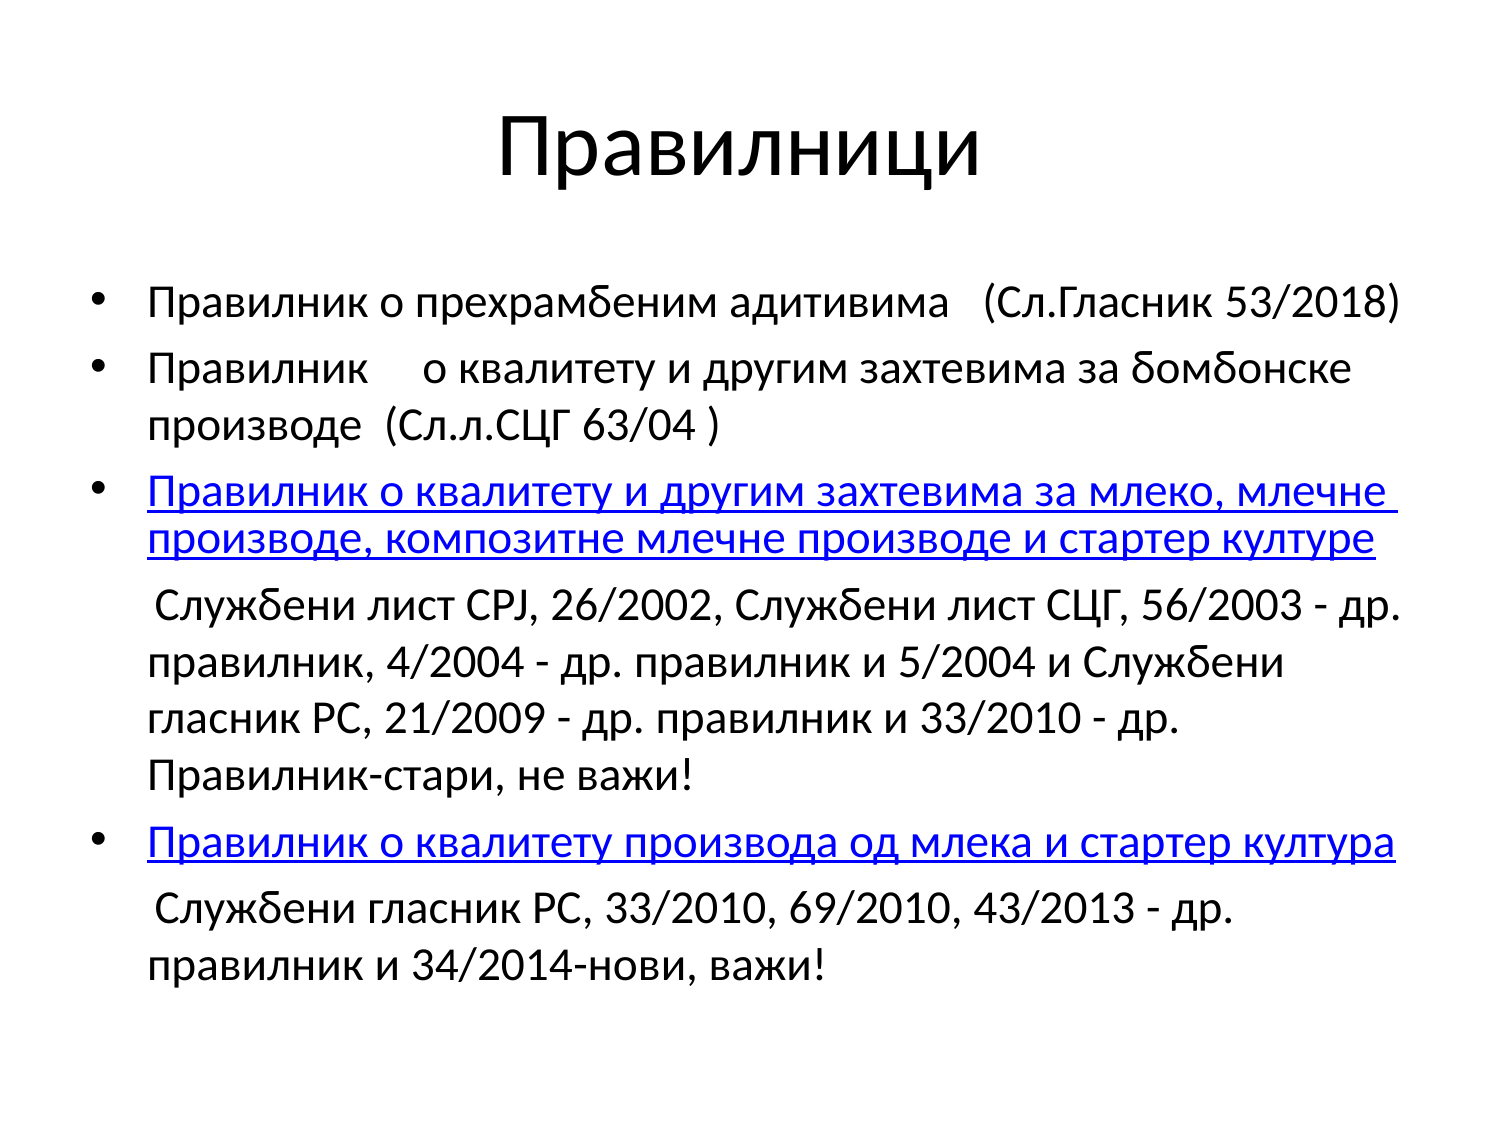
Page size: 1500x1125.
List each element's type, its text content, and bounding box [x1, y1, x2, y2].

list Правилник о прехрамбеним адитивима (Сл.Гласник 53/2018) Правилник о квалитету и другим захтевима за бомбонске производе (Сл.л.СЦГ 63/04 ) Правилник о квалитету и другим захтевима за млеко, млечне производе, композитне млечне производе и стартер културе Службени лист СРЈ, 26/2002, Службени лист СЦГ, 56/2003 - др. правилник, 4/2004 - др. правилник и 5/2004 и Службени гласник РС, 21/2009 - др. правилник и 33/2010 - др. Правилник-стари, не важи! Правилник о квалитету производа од млека и стартер култура Службени гласник РС, 33/2010, 69/2010, 43/2013 - др. правилник и 34/2014-нови, важи! [75, 262, 1425, 1005]
title Правилници [75, 45, 1425, 233]
